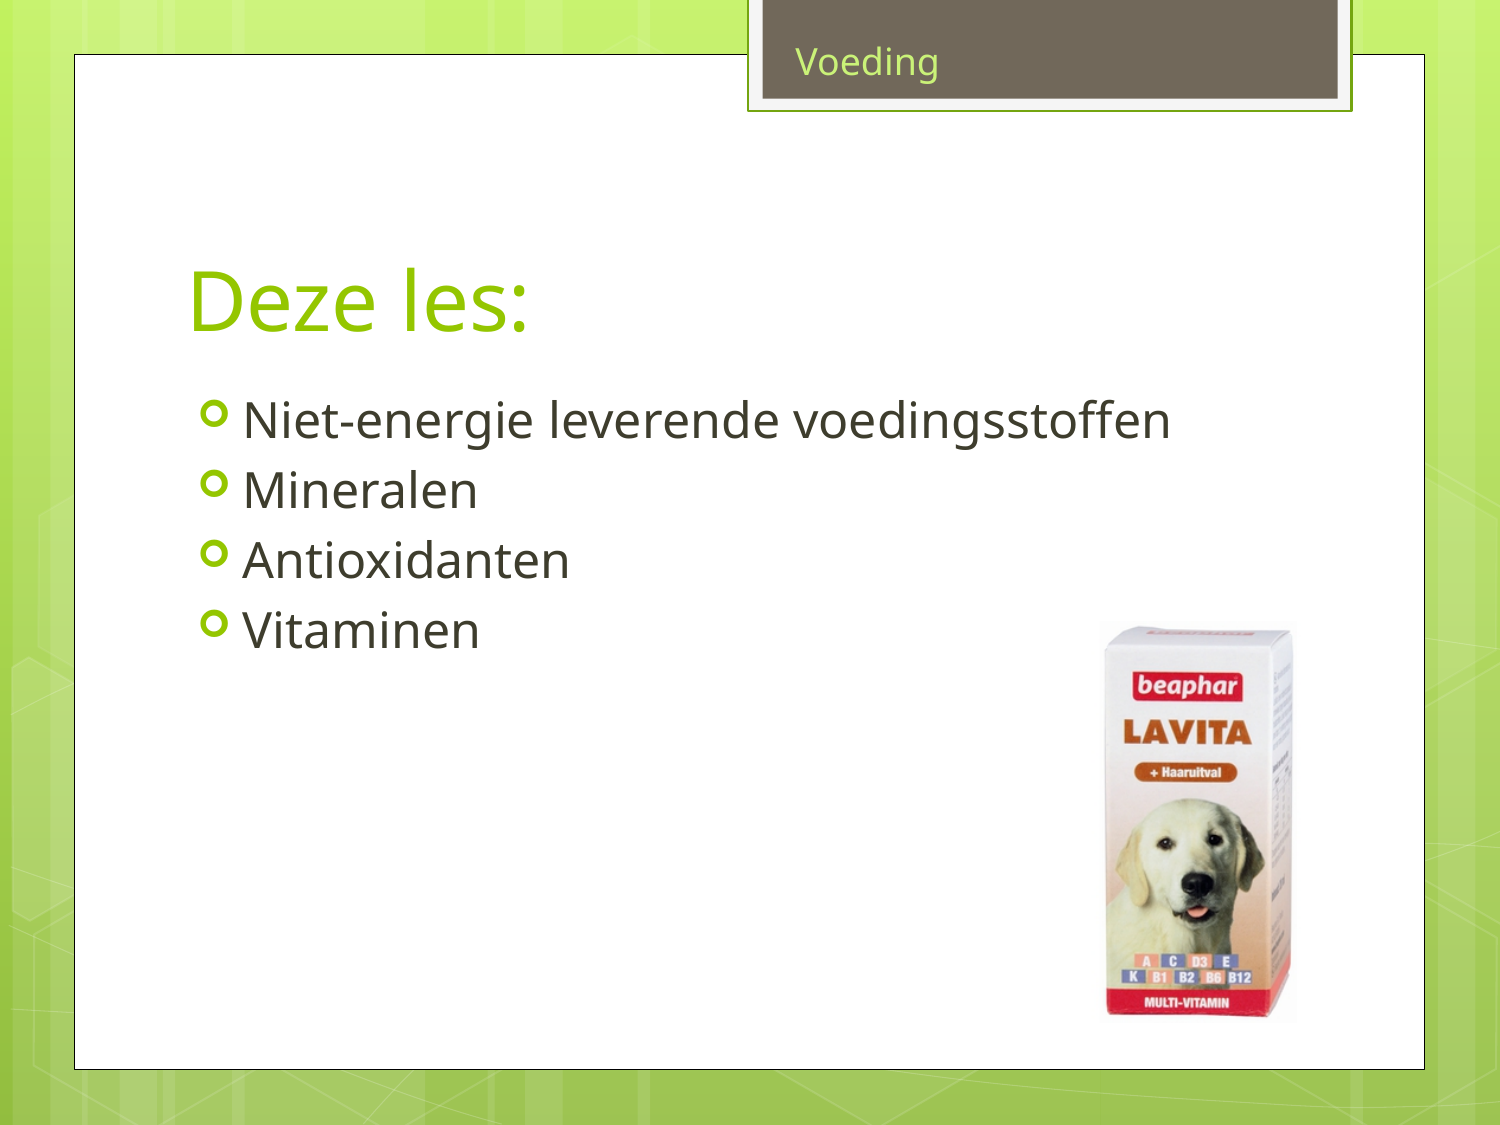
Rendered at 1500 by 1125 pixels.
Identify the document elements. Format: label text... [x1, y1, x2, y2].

picture [997, 621, 1400, 1024]
title Deze les: [171, 168, 1324, 357]
text_box Voeding [780, 30, 956, 91]
list Niet-energie leverende voedingsstoffen Mineralen Antioxidanten Vitaminen [171, 381, 1283, 957]
